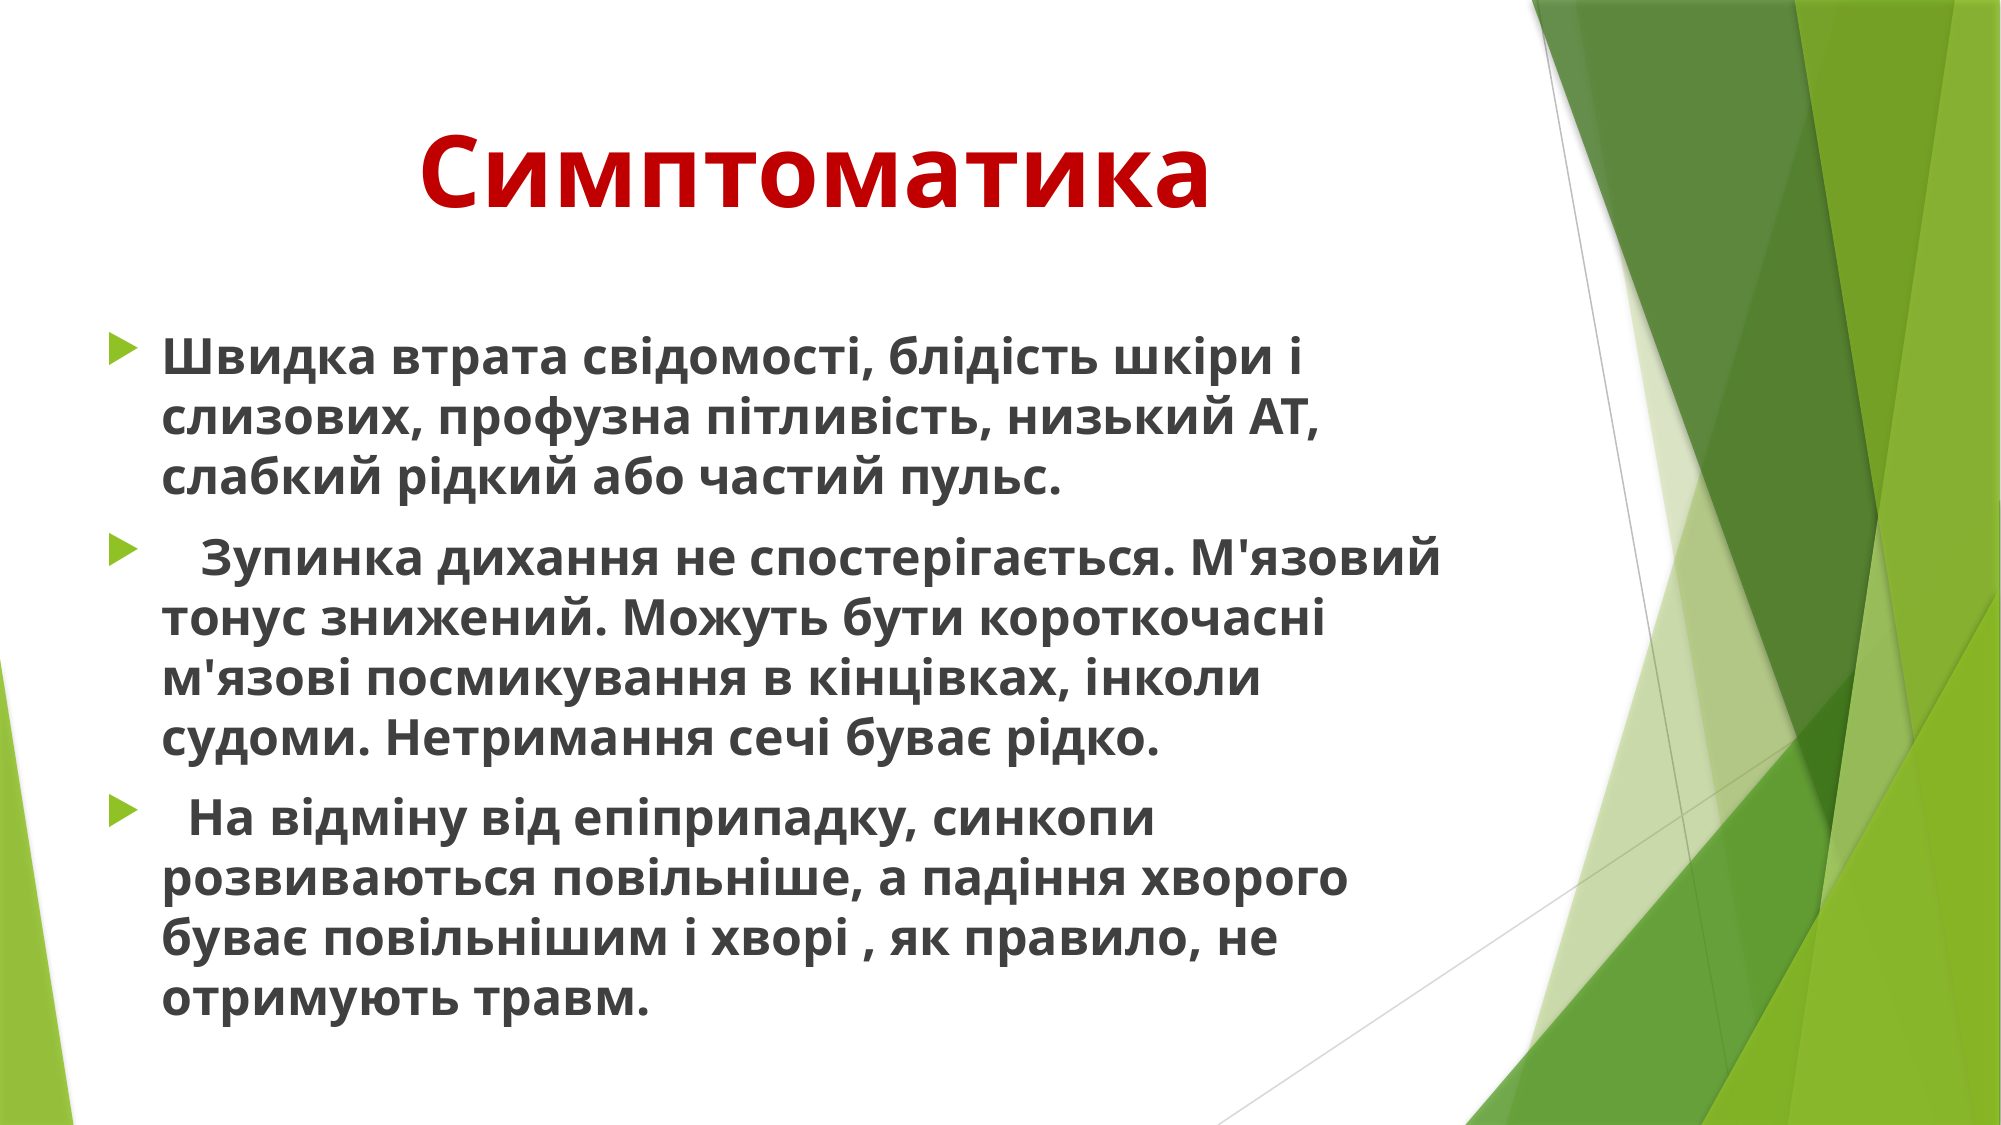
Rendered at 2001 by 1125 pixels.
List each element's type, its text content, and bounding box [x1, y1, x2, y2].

title Симптоматика [111, 99, 1522, 317]
list Швидка втрата свідомості, блідість шкіри і слизових, профузна пітливість, низький АТ, слабкий рідкий або частий пульс. Зупинка дихання не спостерігається. М'язовий тонус знижений. Можуть бути короткочасні м'язові посмикування в кінцівках, інколи судоми. Нетримання сечі буває рідко. На відміну від епіприпадку, синкопи розвиваються повільніше, а падіння хворого буває повільнішим і хворі , як правило, не отримують травм. [90, 316, 1501, 954]
